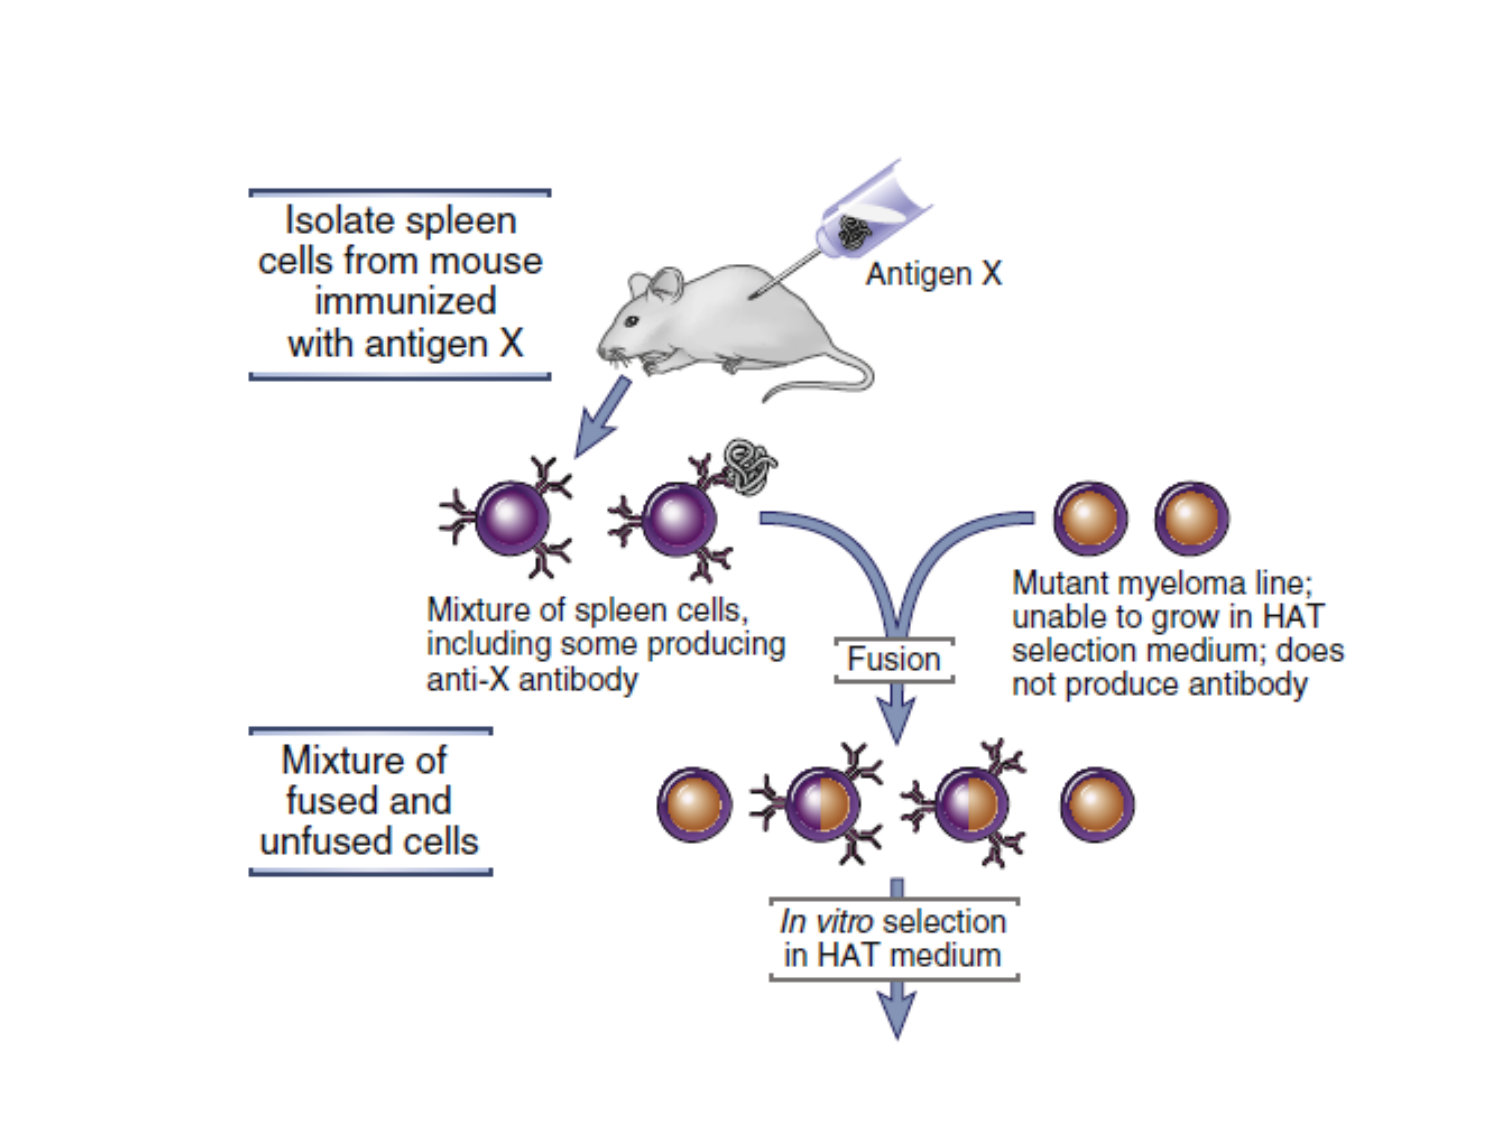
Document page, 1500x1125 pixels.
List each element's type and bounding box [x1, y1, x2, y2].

picture [191, 124, 1373, 1051]
